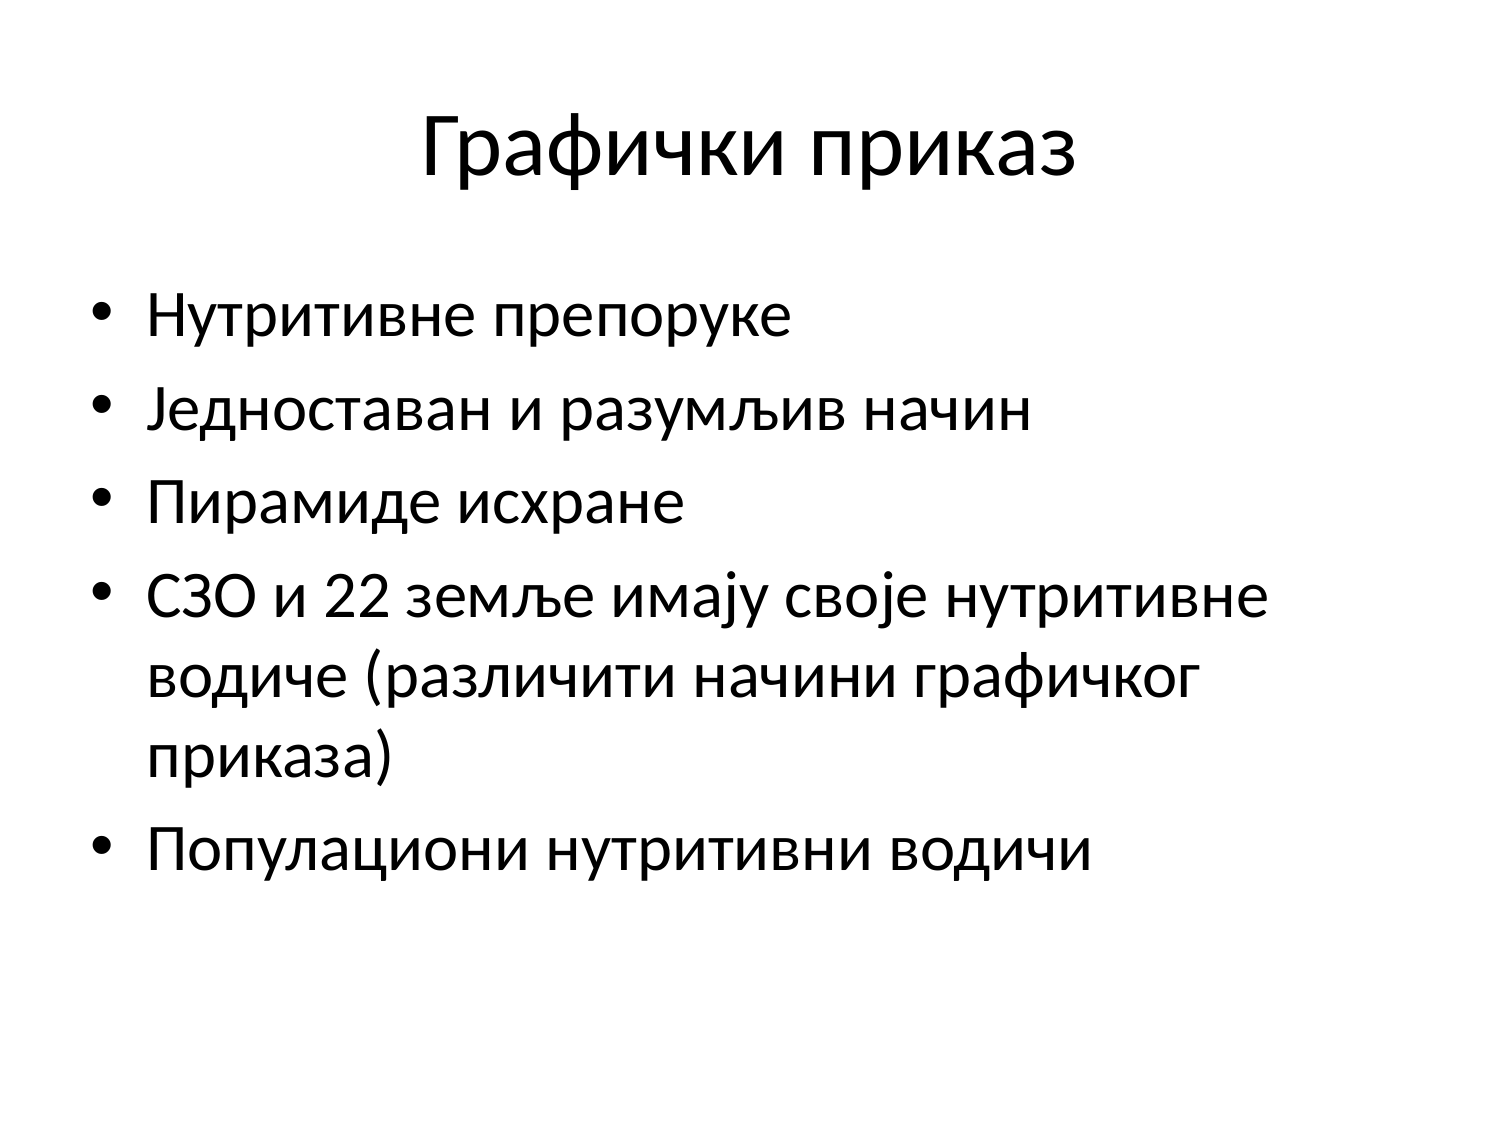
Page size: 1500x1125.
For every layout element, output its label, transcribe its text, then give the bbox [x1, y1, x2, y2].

title Графички приказ [75, 45, 1425, 233]
list Нутритивне препоруке Једноставан и разумљив начин Пирамиде исхране СЗО и 22 земље имају своје нутритивне водиче (различити начини графичког приказа) Популациони нутритивни водичи [75, 262, 1425, 1005]
